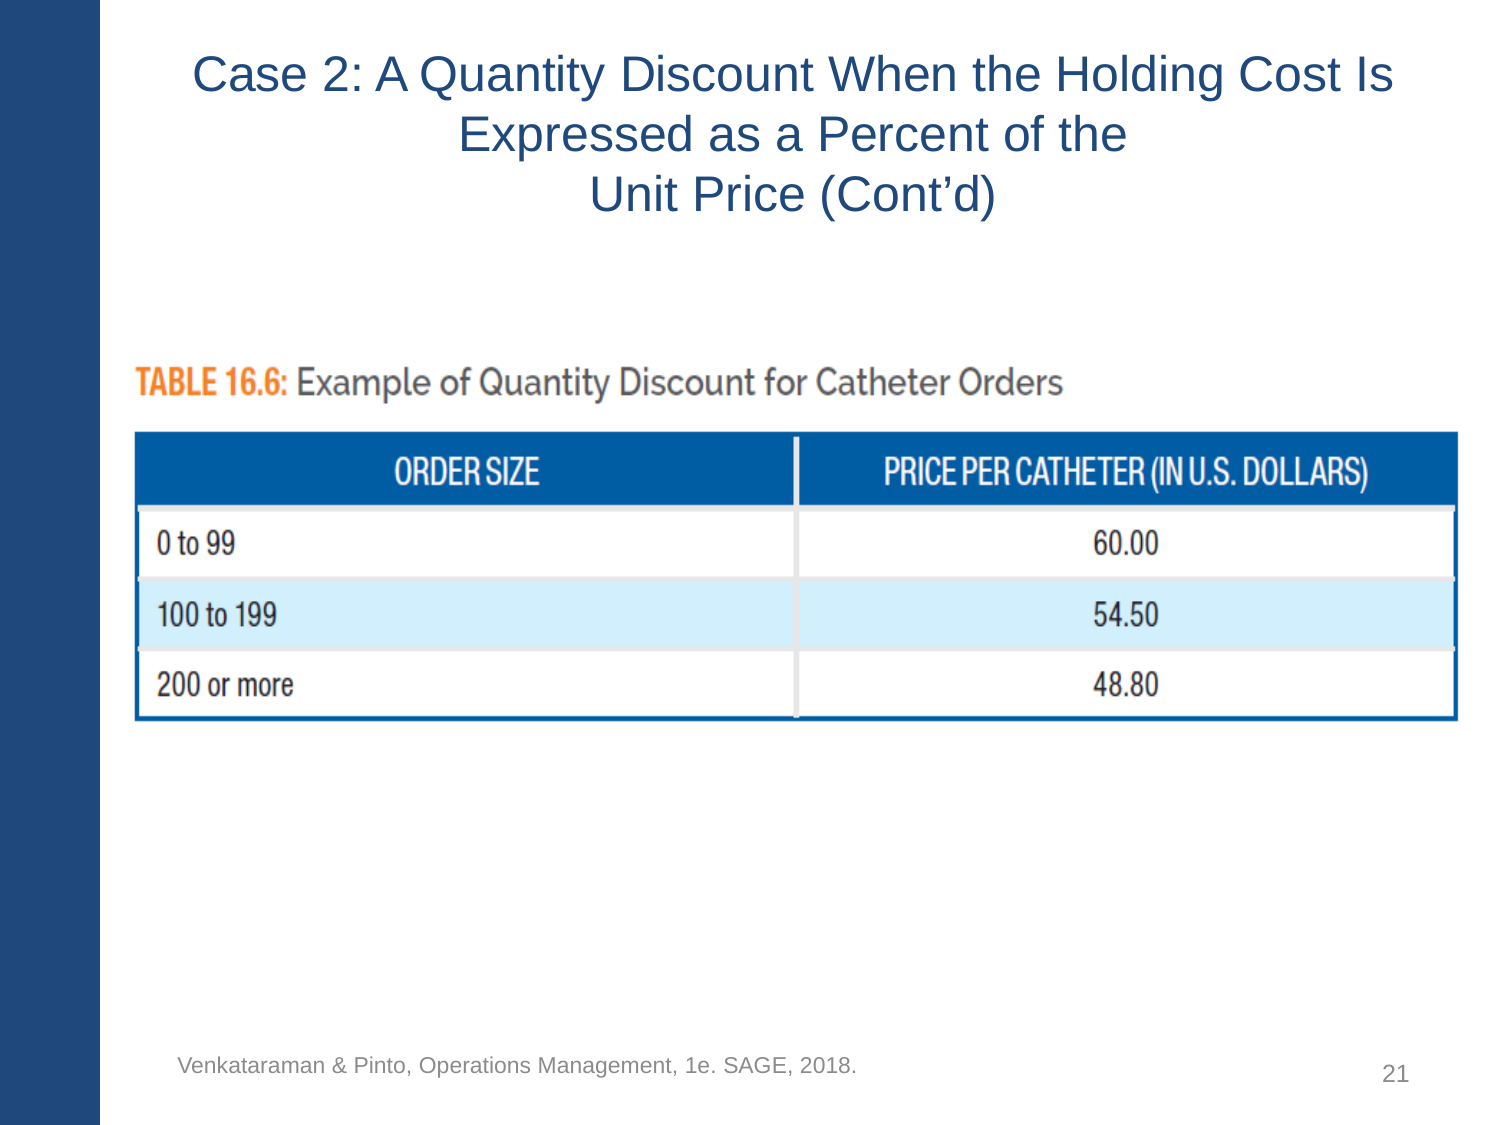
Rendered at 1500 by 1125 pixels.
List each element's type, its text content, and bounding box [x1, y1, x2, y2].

slide_number 21 [1350, 1042, 1425, 1103]
footer Venkataraman & Pinto, Operations Management, 1e. SAGE, 2018. [162, 1042, 1313, 1103]
picture [124, 349, 1484, 763]
title Case 2: A Quantity Discount When the Holding Cost Is Expressed as a Percent of the Unit Price (Cont’d) [162, 37, 1425, 225]
